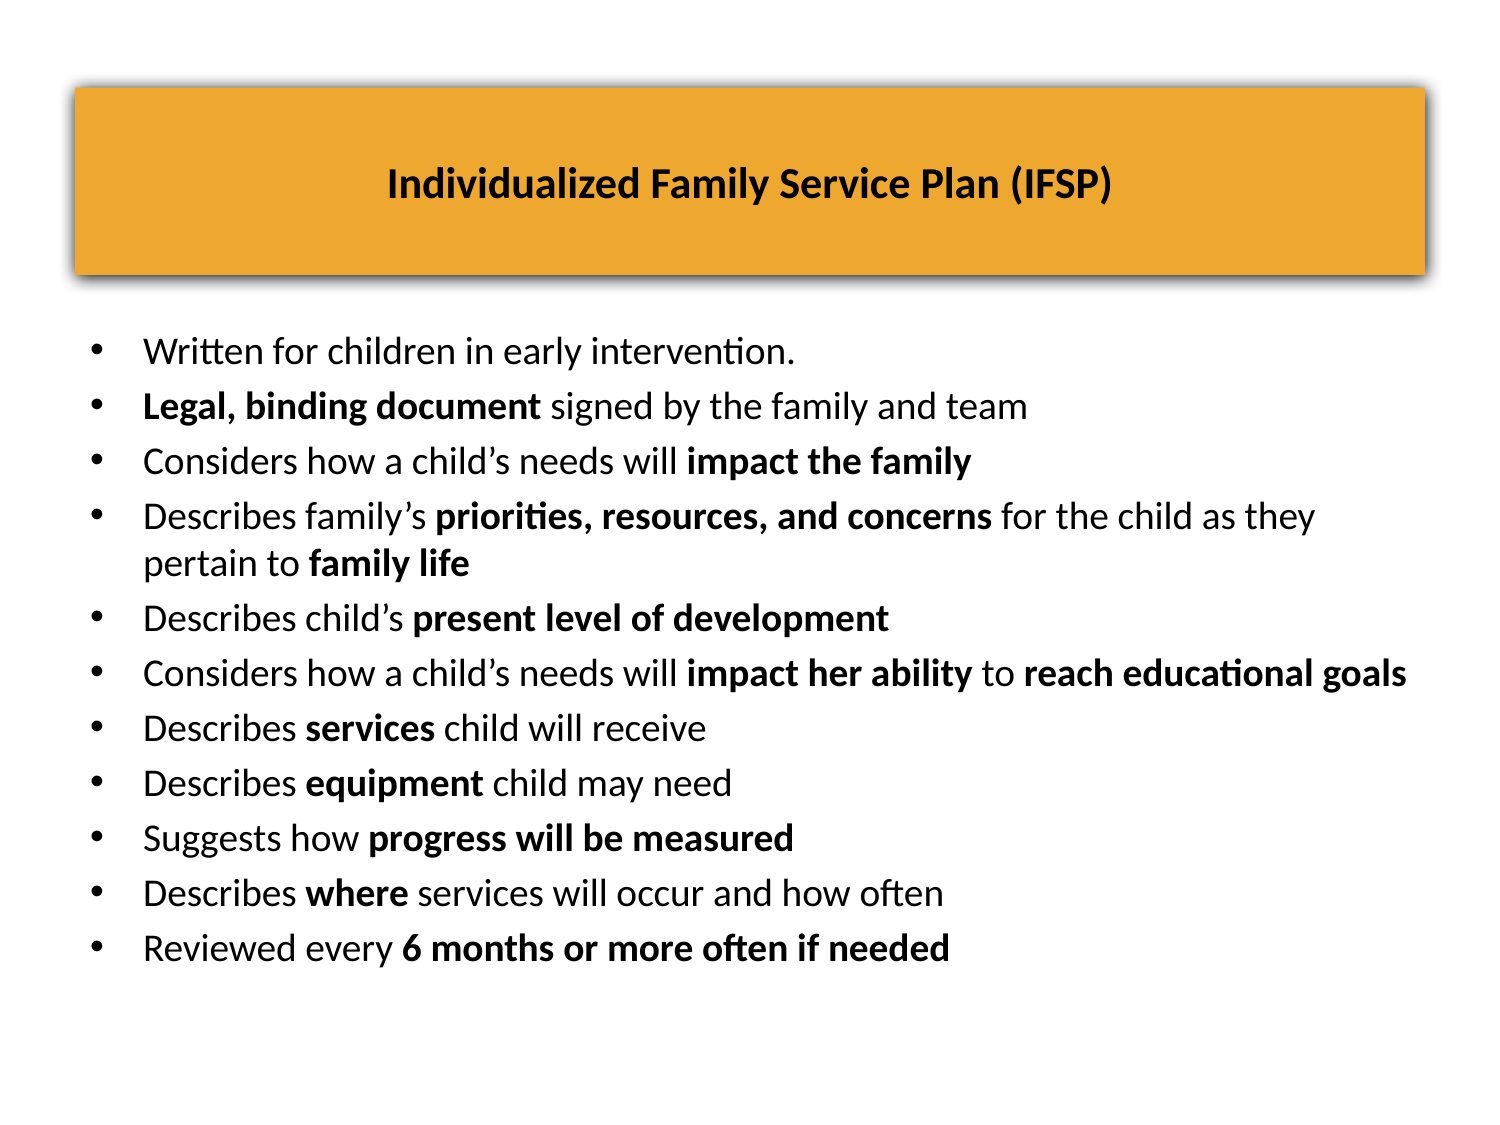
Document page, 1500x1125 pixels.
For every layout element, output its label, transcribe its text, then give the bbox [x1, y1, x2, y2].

list Written for children in early intervention. Legal, binding document signed by the family and team Considers how a child’s needs will impact the family Describes family’s priorities, resources, and concerns for the child as they pertain to family life Describes child’s present level of development Considers how a child’s needs will impact her ability to reach educational goals Describes services child will receive Describes equipment child may need Suggests how progress will be measured Describes where services will occur and how often Reviewed every 6 months or more often if needed [75, 262, 1425, 1005]
title Individualized Family Service Plan (IFSP) [75, 87, 1425, 262]
